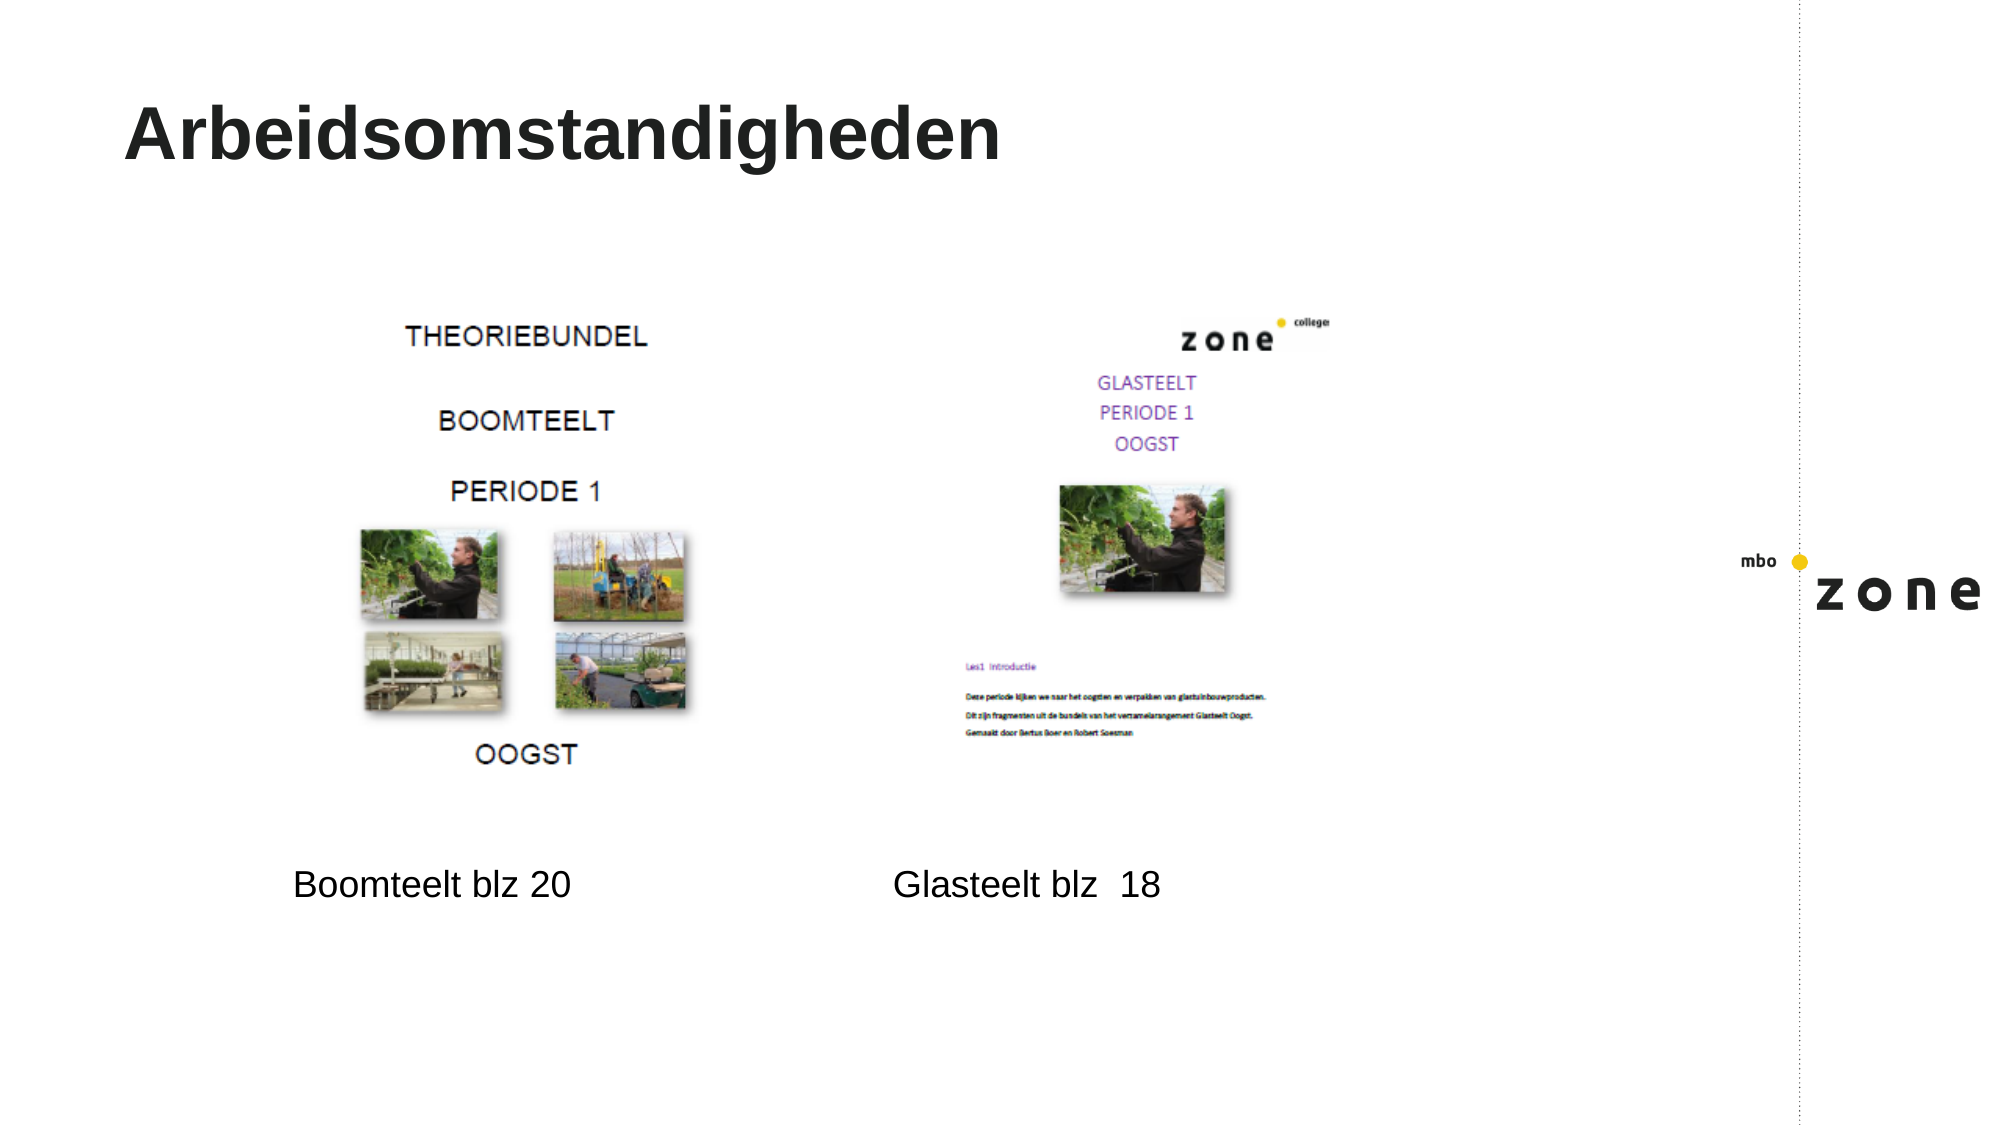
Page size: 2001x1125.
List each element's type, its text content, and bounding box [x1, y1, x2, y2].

title Arbeidsomstandigheden [123, 94, 1607, 283]
picture [1596, 0, 2001, 1125]
picture [938, 290, 1353, 797]
text_box Boomteelt blz 20 Glasteelt blz 18 [278, 852, 1472, 912]
picture [329, 290, 745, 835]
